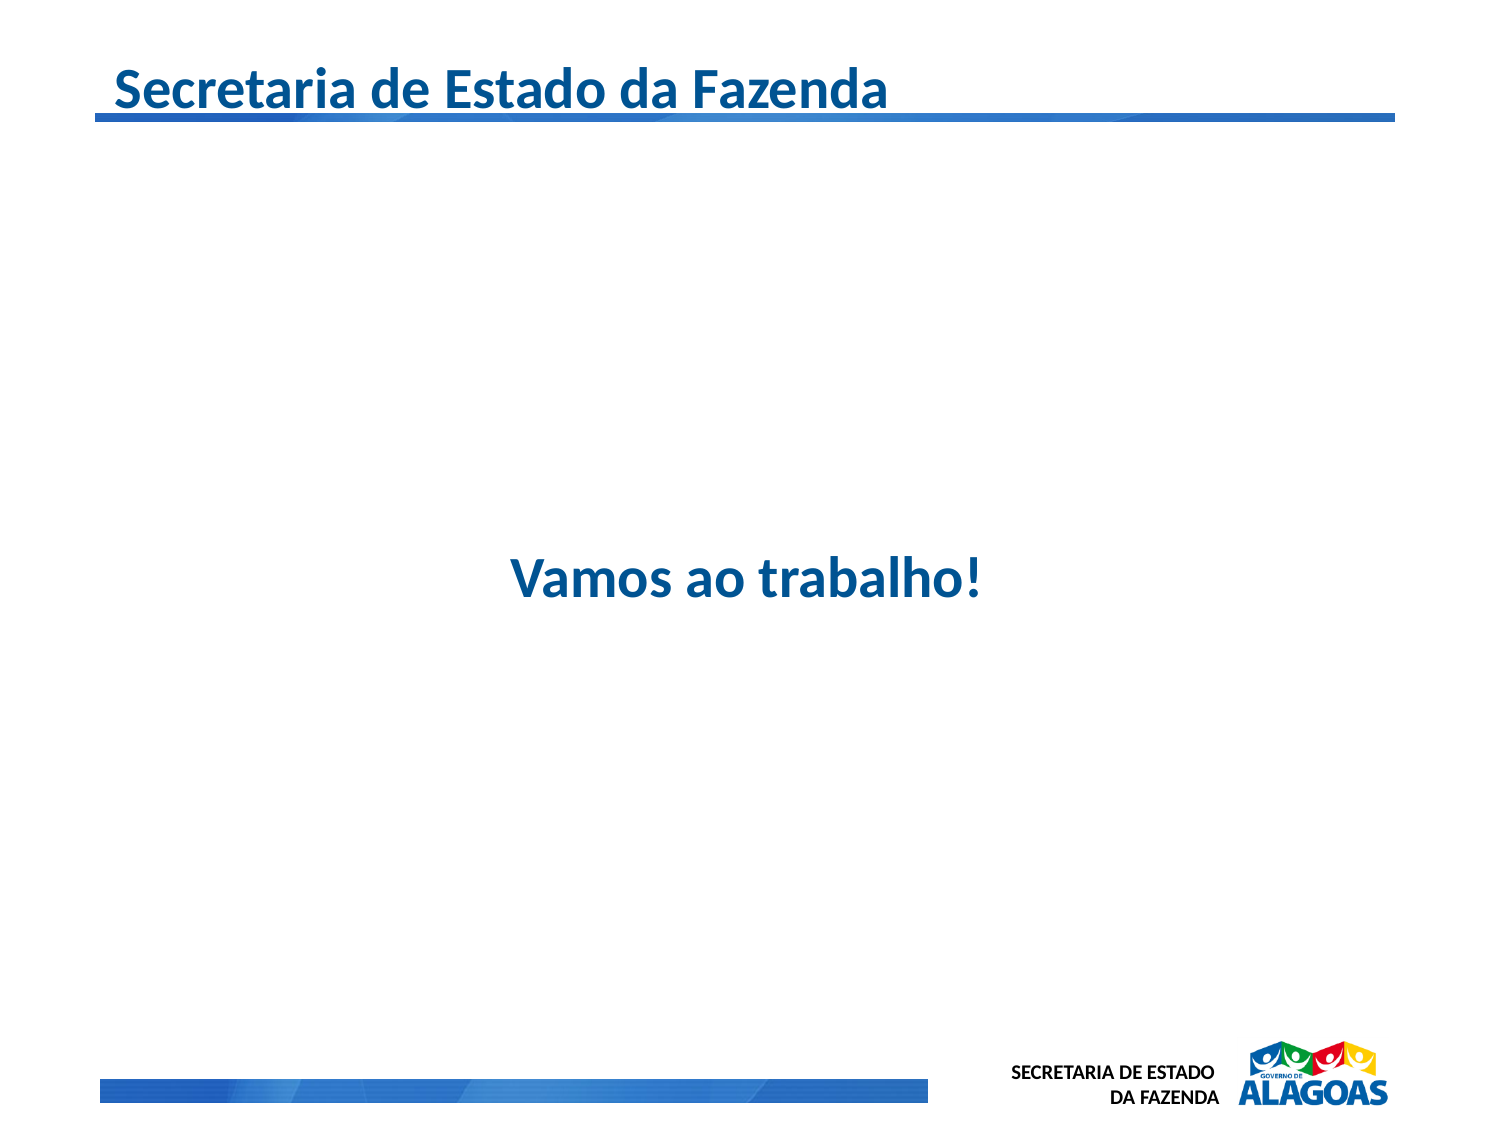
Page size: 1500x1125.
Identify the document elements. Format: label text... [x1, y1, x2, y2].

picture [100, 1079, 928, 1103]
text_box Secretaria de Estado da Fazenda [100, 42, 1105, 128]
text_box [41, 467, 1451, 669]
picture [1237, 1037, 1389, 1108]
text_box Vamos ao trabalho! [483, 532, 1010, 617]
text_box [40, 40, 1425, 197]
